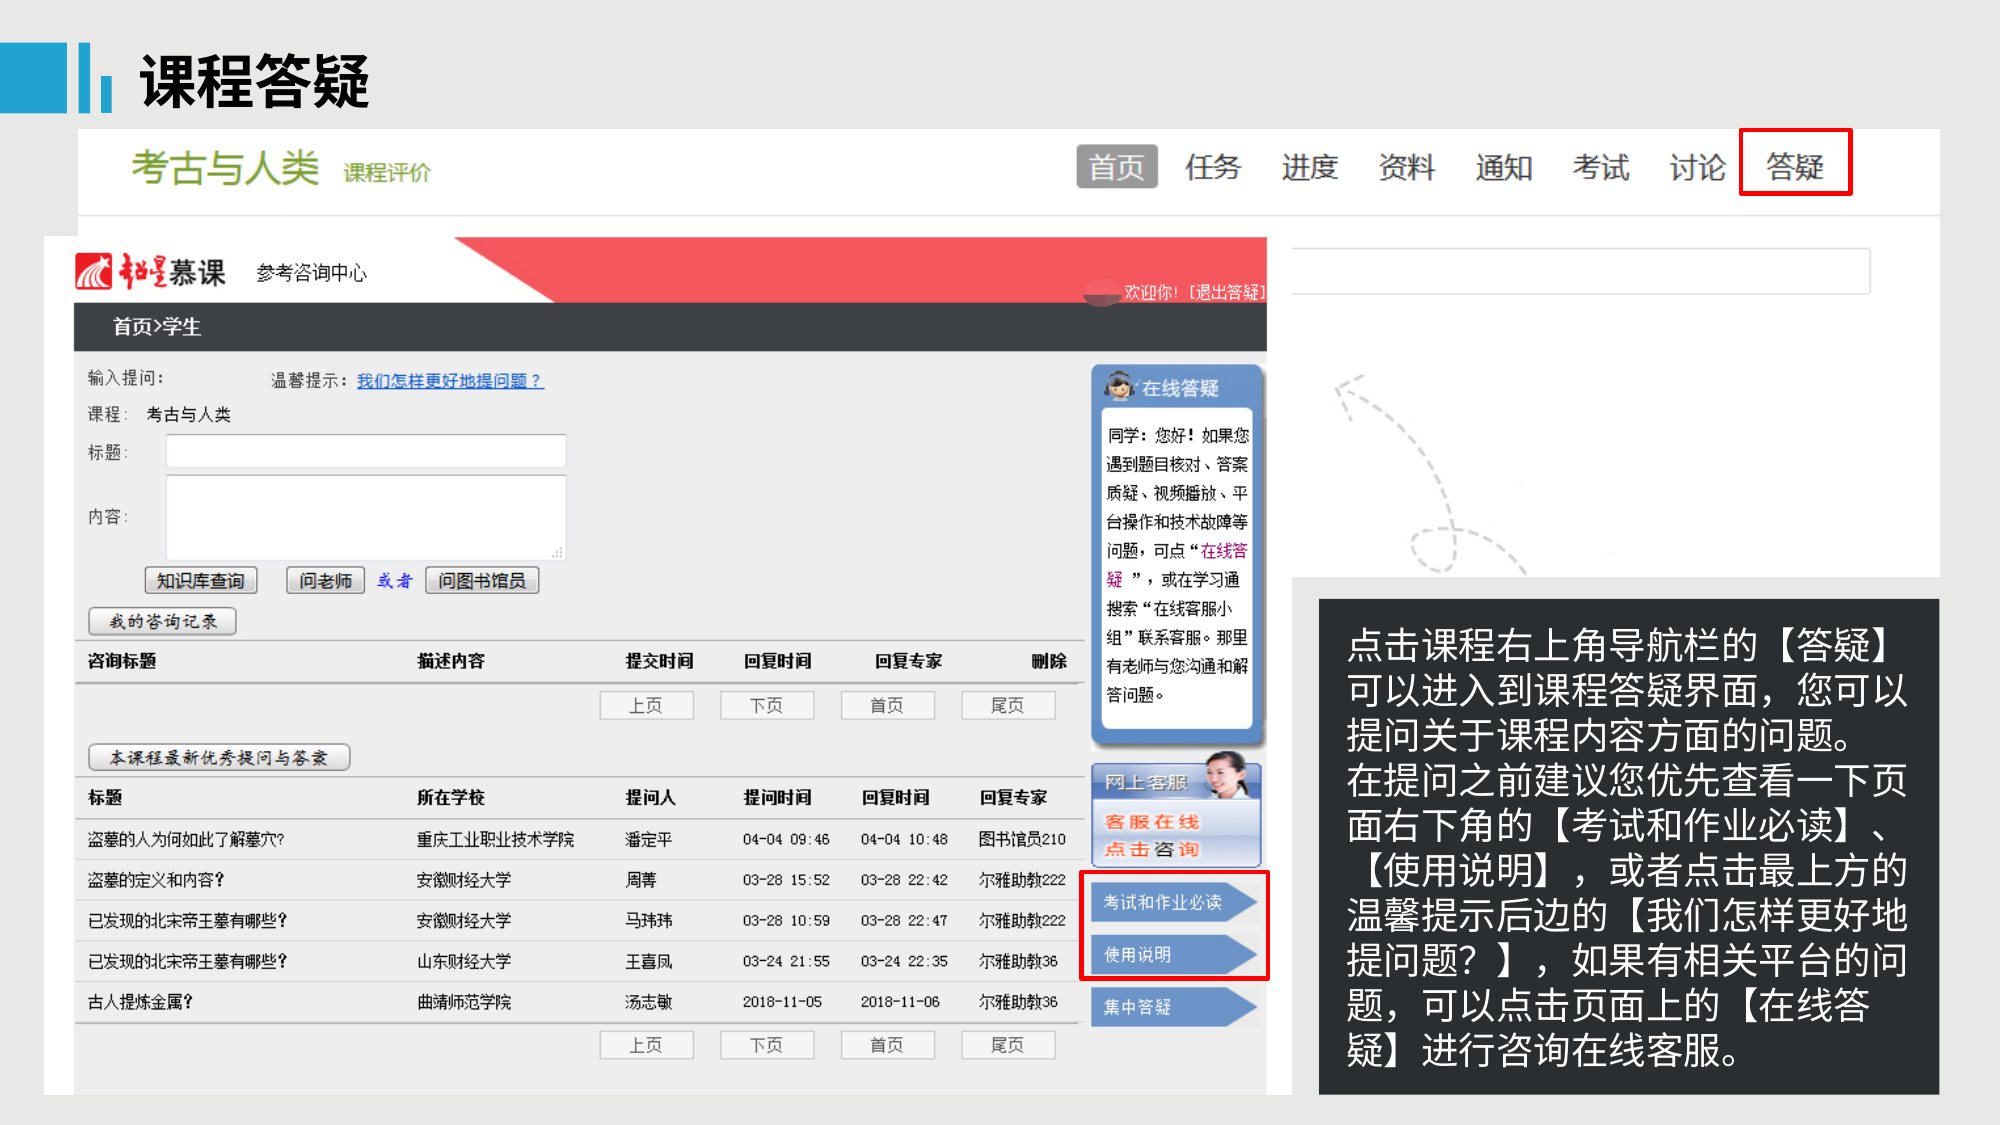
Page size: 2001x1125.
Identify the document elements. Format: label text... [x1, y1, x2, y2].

text_box [0, 41, 69, 116]
text_box [1317, 597, 1942, 1097]
text_box [99, 74, 114, 115]
picture [44, 129, 1940, 1095]
text_box 课程答疑 [123, 38, 708, 123]
text_box 点击课程右上角导航栏的【答疑】可以进入到课程答疑界面，您可以提问关于课程内容方面的问题。 在提问之前建议您优先查看一下页面右下角的【考试和作业必读】、【使用说明】，或者点击最上方的温馨提示后边的【我们怎样更好地提问题？】，如果有相关平台的问题，可以点击页面上的【在线答疑】进行咨询在线客服。 [1331, 614, 1940, 1080]
text_box [77, 41, 92, 116]
